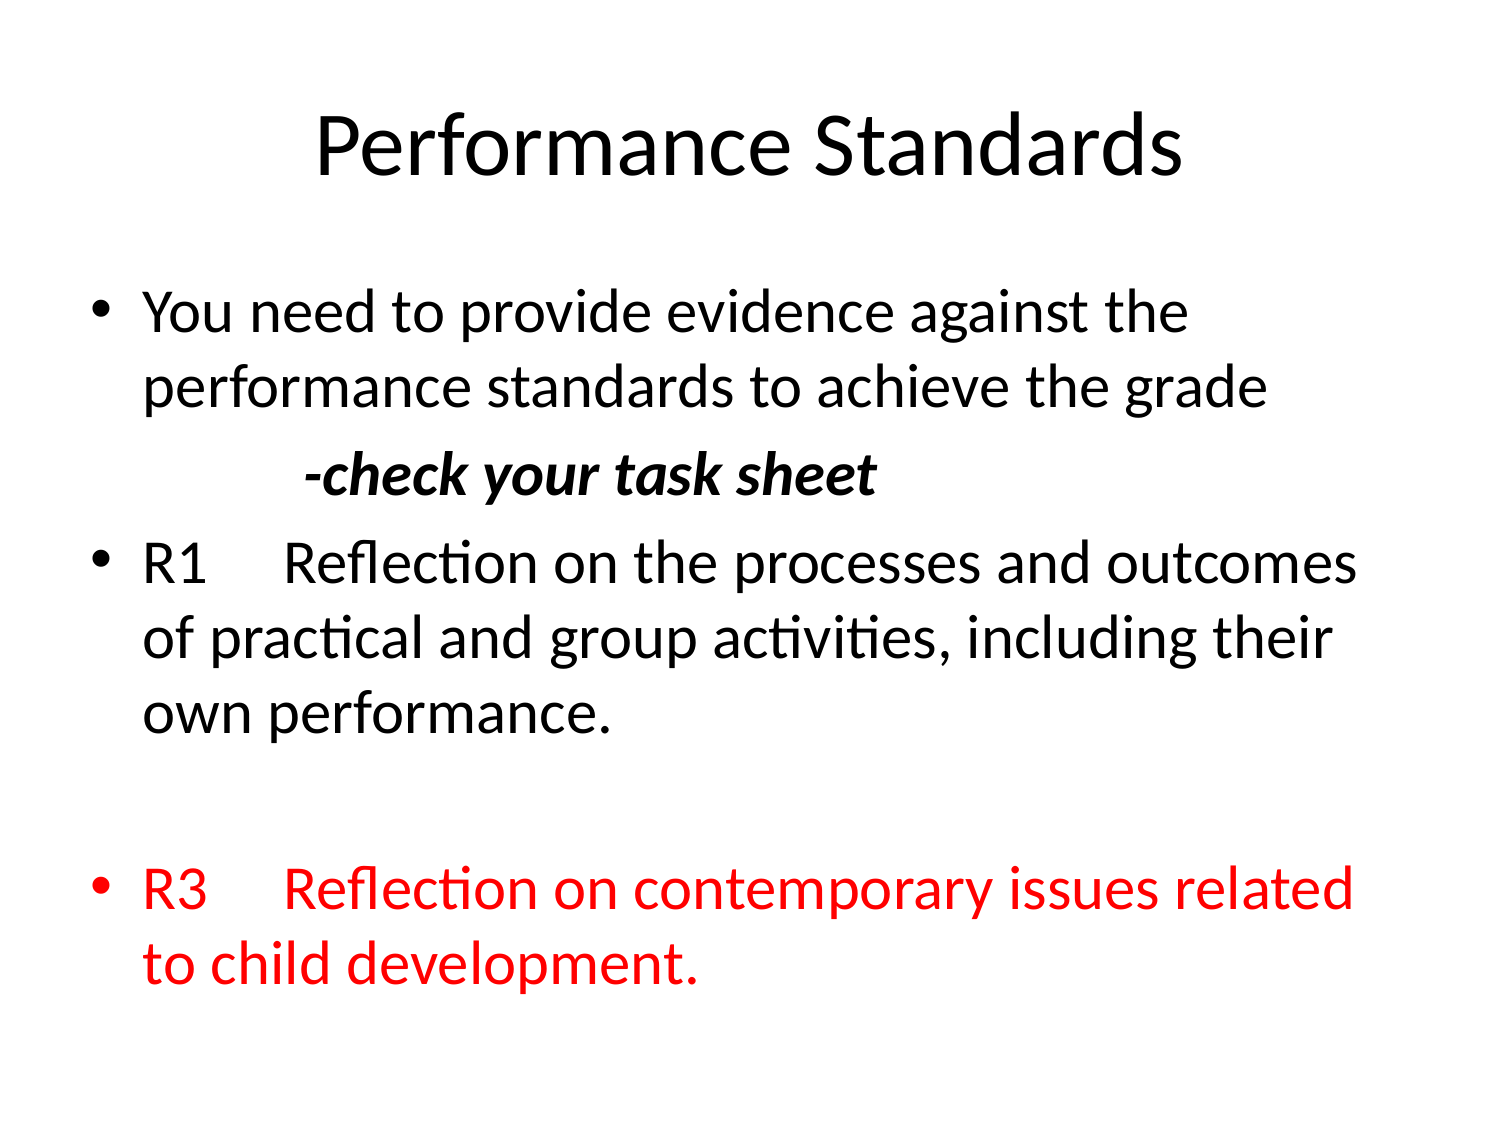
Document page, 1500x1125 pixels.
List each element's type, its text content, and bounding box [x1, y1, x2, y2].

list You need to provide evidence against the performance standards to achieve the grade -check your task sheet R1 Reflection on the processes and outcomes of practical and group activities, including their own performance. R3 Reflection on contemporary issues related to child development. [75, 262, 1425, 1005]
title Performance Standards [75, 45, 1425, 233]
